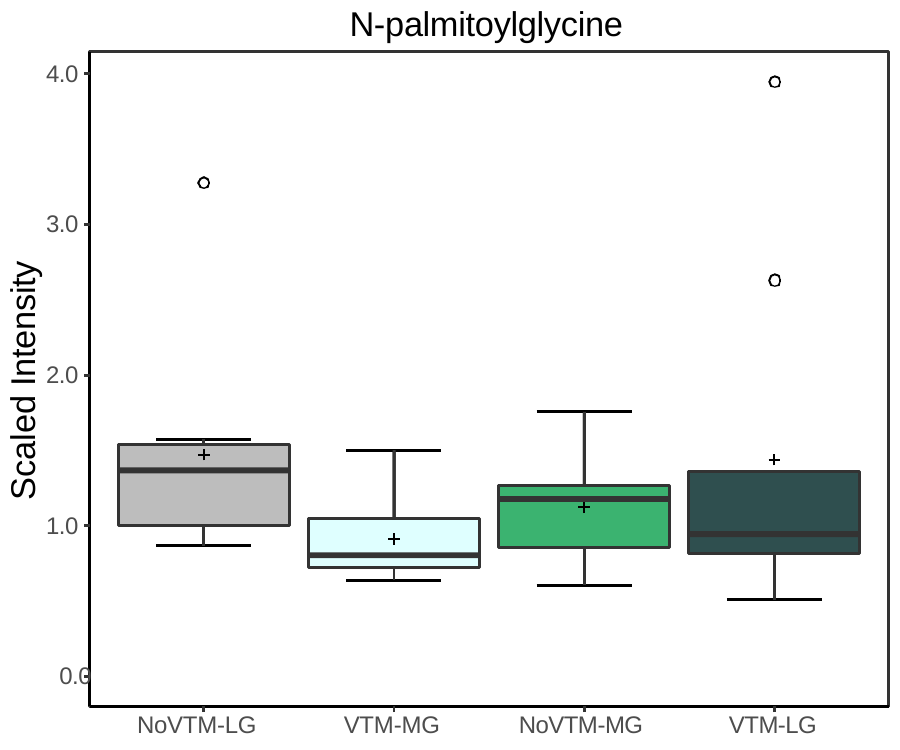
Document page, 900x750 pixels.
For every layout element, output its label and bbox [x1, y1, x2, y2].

footer [57, 661, 95, 750]
slide_number [134, 713, 288, 750]
text_box [44, 56, 82, 87]
text_box [44, 206, 82, 238]
text_box [83, 50, 891, 738]
text_box [1, 256, 82, 503]
text_box [44, 508, 82, 539]
text_box [347, 0, 631, 44]
